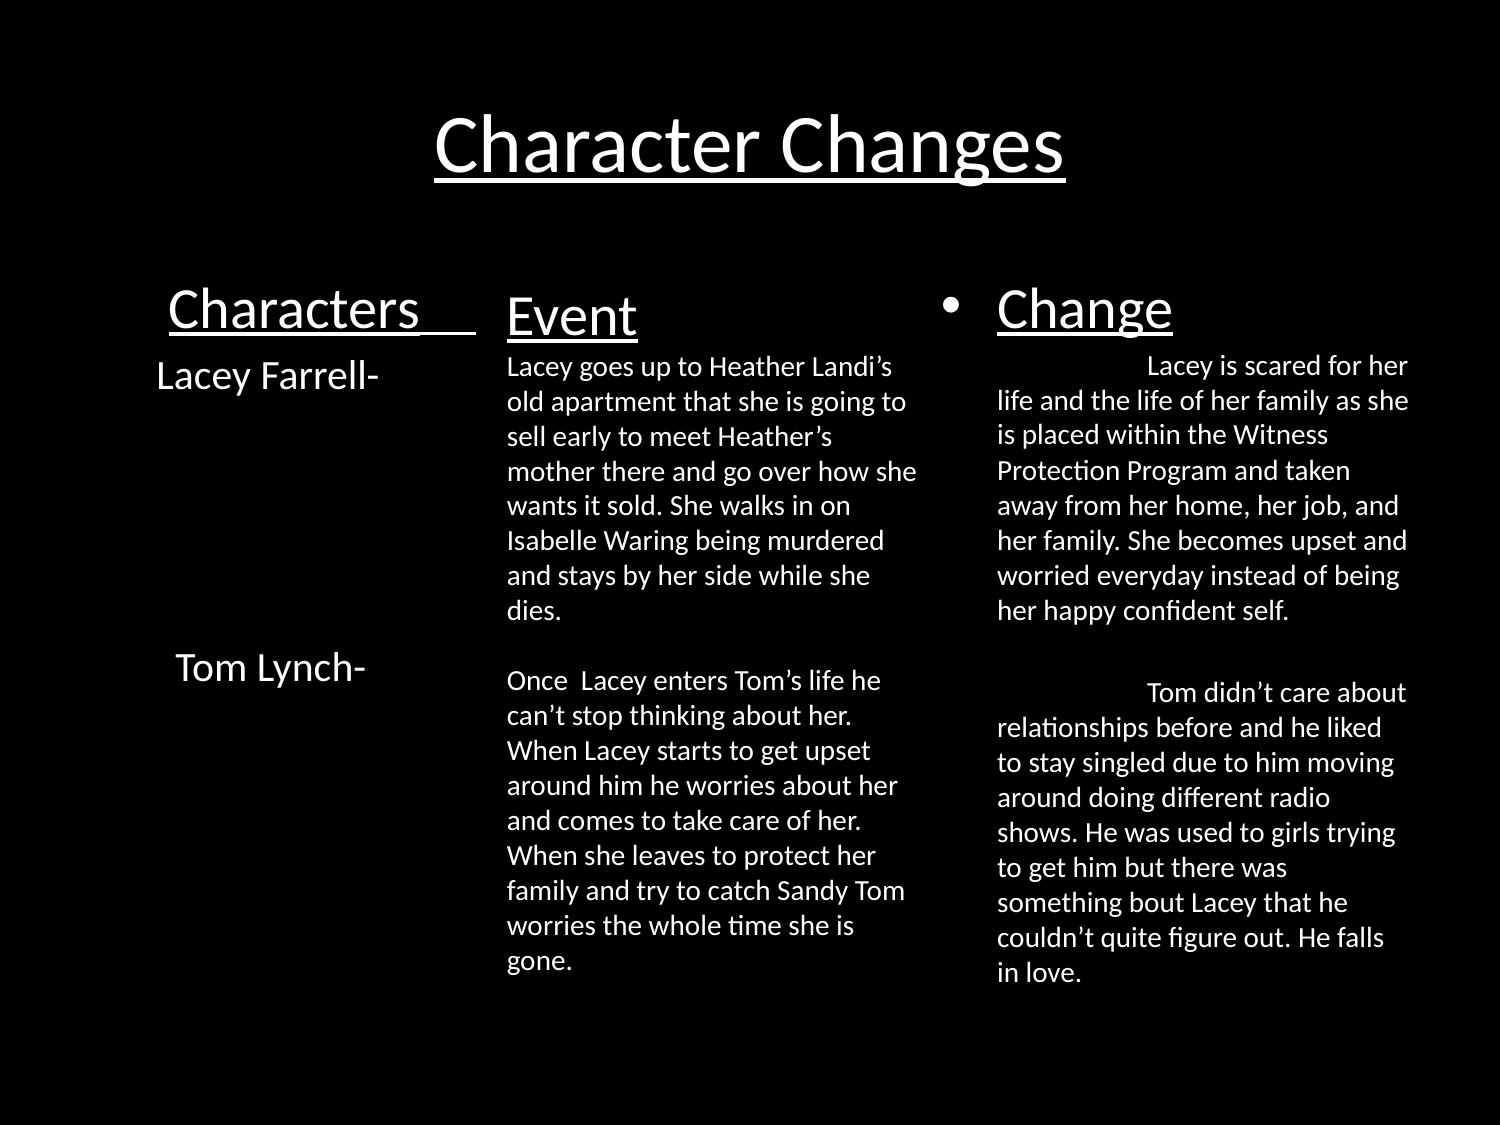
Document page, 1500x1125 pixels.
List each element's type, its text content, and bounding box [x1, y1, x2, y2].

text_box Event Lacey goes up to Heather Landi’s old apartment that she is going to sell early to meet Heather’s mother there and go over how she wants it sold. She walks in on Isabelle Waring being murdered and stays by her side while she dies. Once Lacey enters Tom’s life he can’t stop thinking about her. When Lacey starts to get upset around him he worries about her and comes to take care of her. When she leaves to protect her family and try to catch Sandy Tom worries the whole time she is gone. [492, 269, 938, 984]
list Characters Lacey Farrell- Tom Lynch- [75, 262, 493, 1005]
title Character Changes [75, 45, 1425, 233]
list Change Lacey is scared for her life and the life of her family as she is placed within the Witness Protection Program and taken away from her home, her job, and her family. She becomes upset and worried everyday instead of being her happy confident self. Tom didn’t care about relationships before and he liked to stay singled due to him moving around doing different radio shows. He was used to girls trying to get him but there was something bout Lacey that he couldn’t quite figure out. He falls in love. [925, 262, 1425, 1005]
